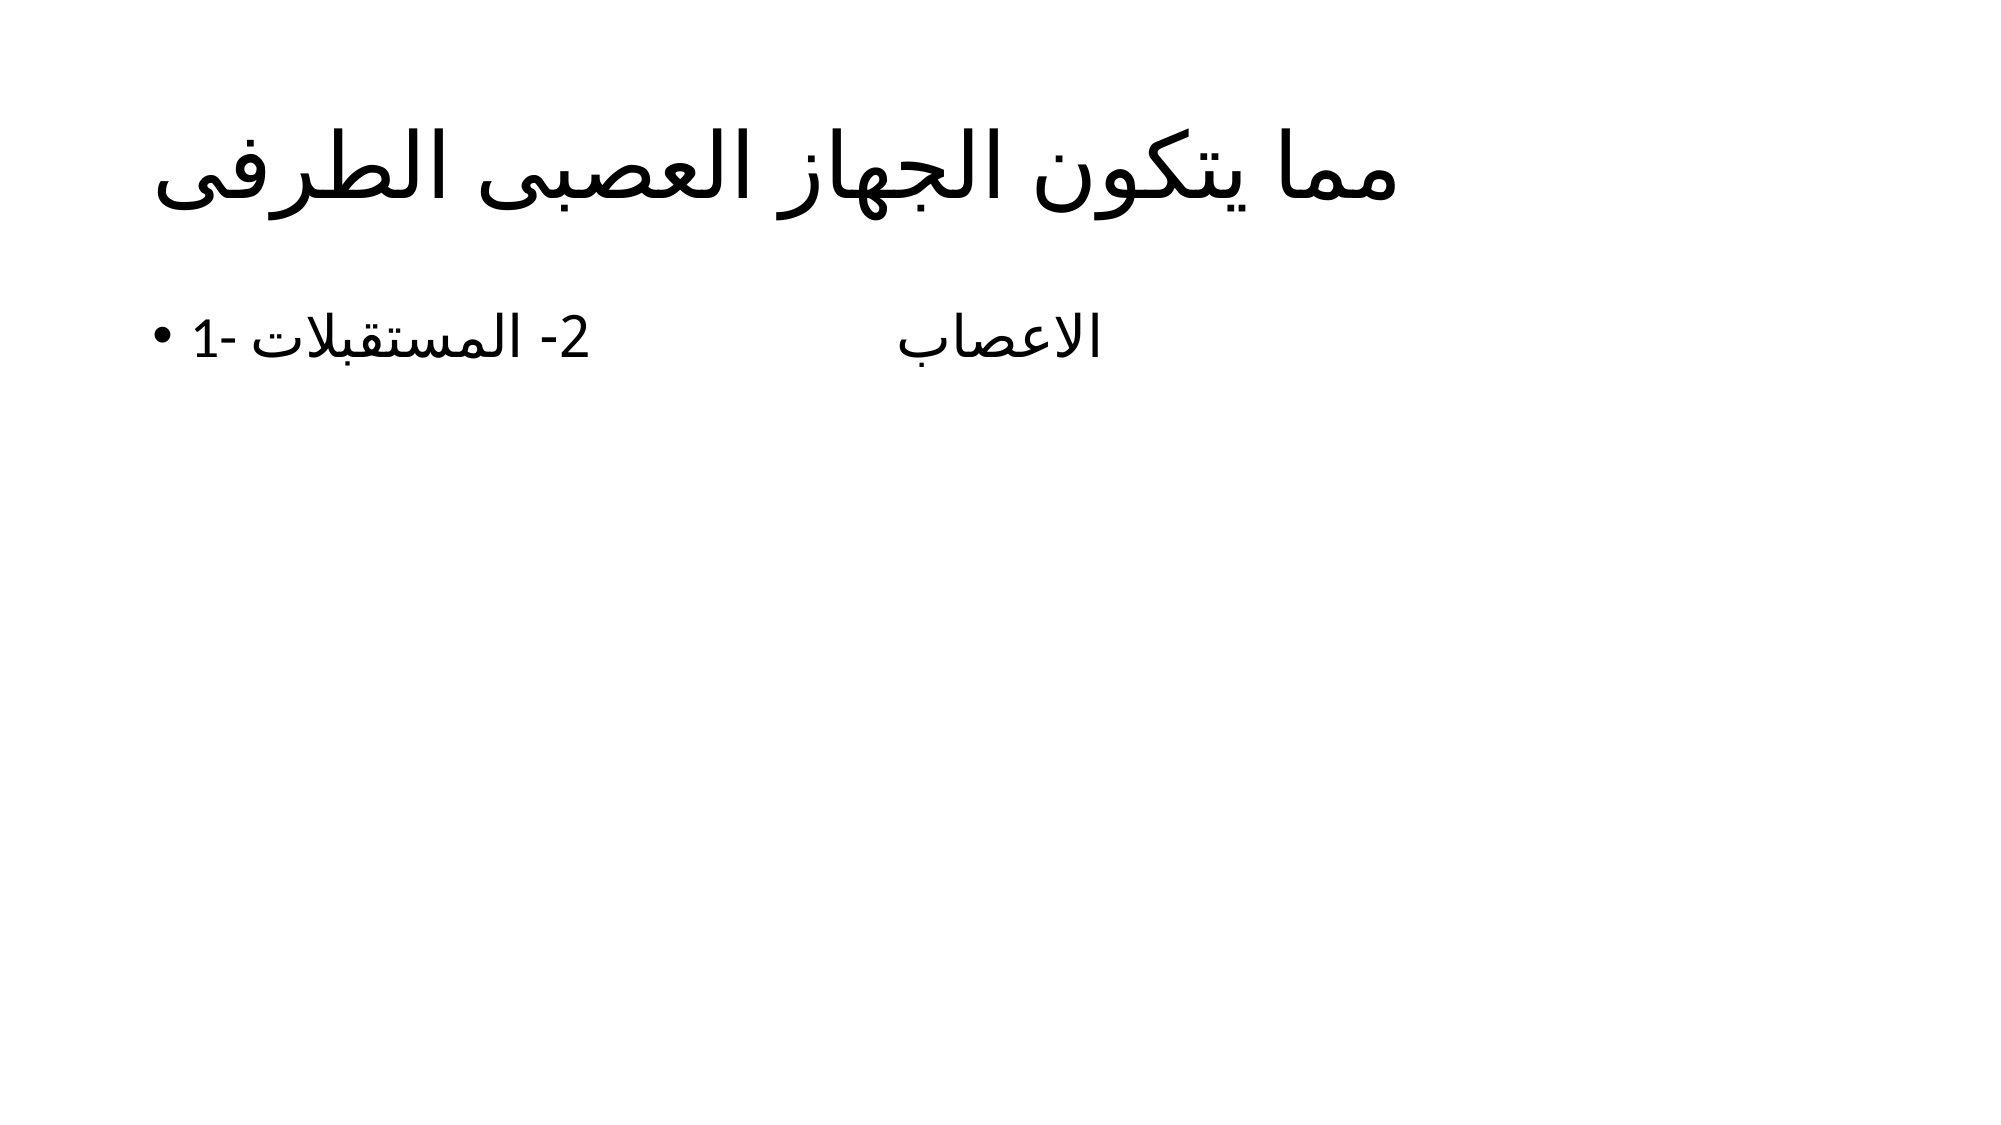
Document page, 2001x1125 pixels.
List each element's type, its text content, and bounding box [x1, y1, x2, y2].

title مما يتكون الجهاز العصبى الطرفى [137, 59, 1863, 278]
list 1- الاعصاب 2- المستقبلات [137, 299, 1863, 1014]
